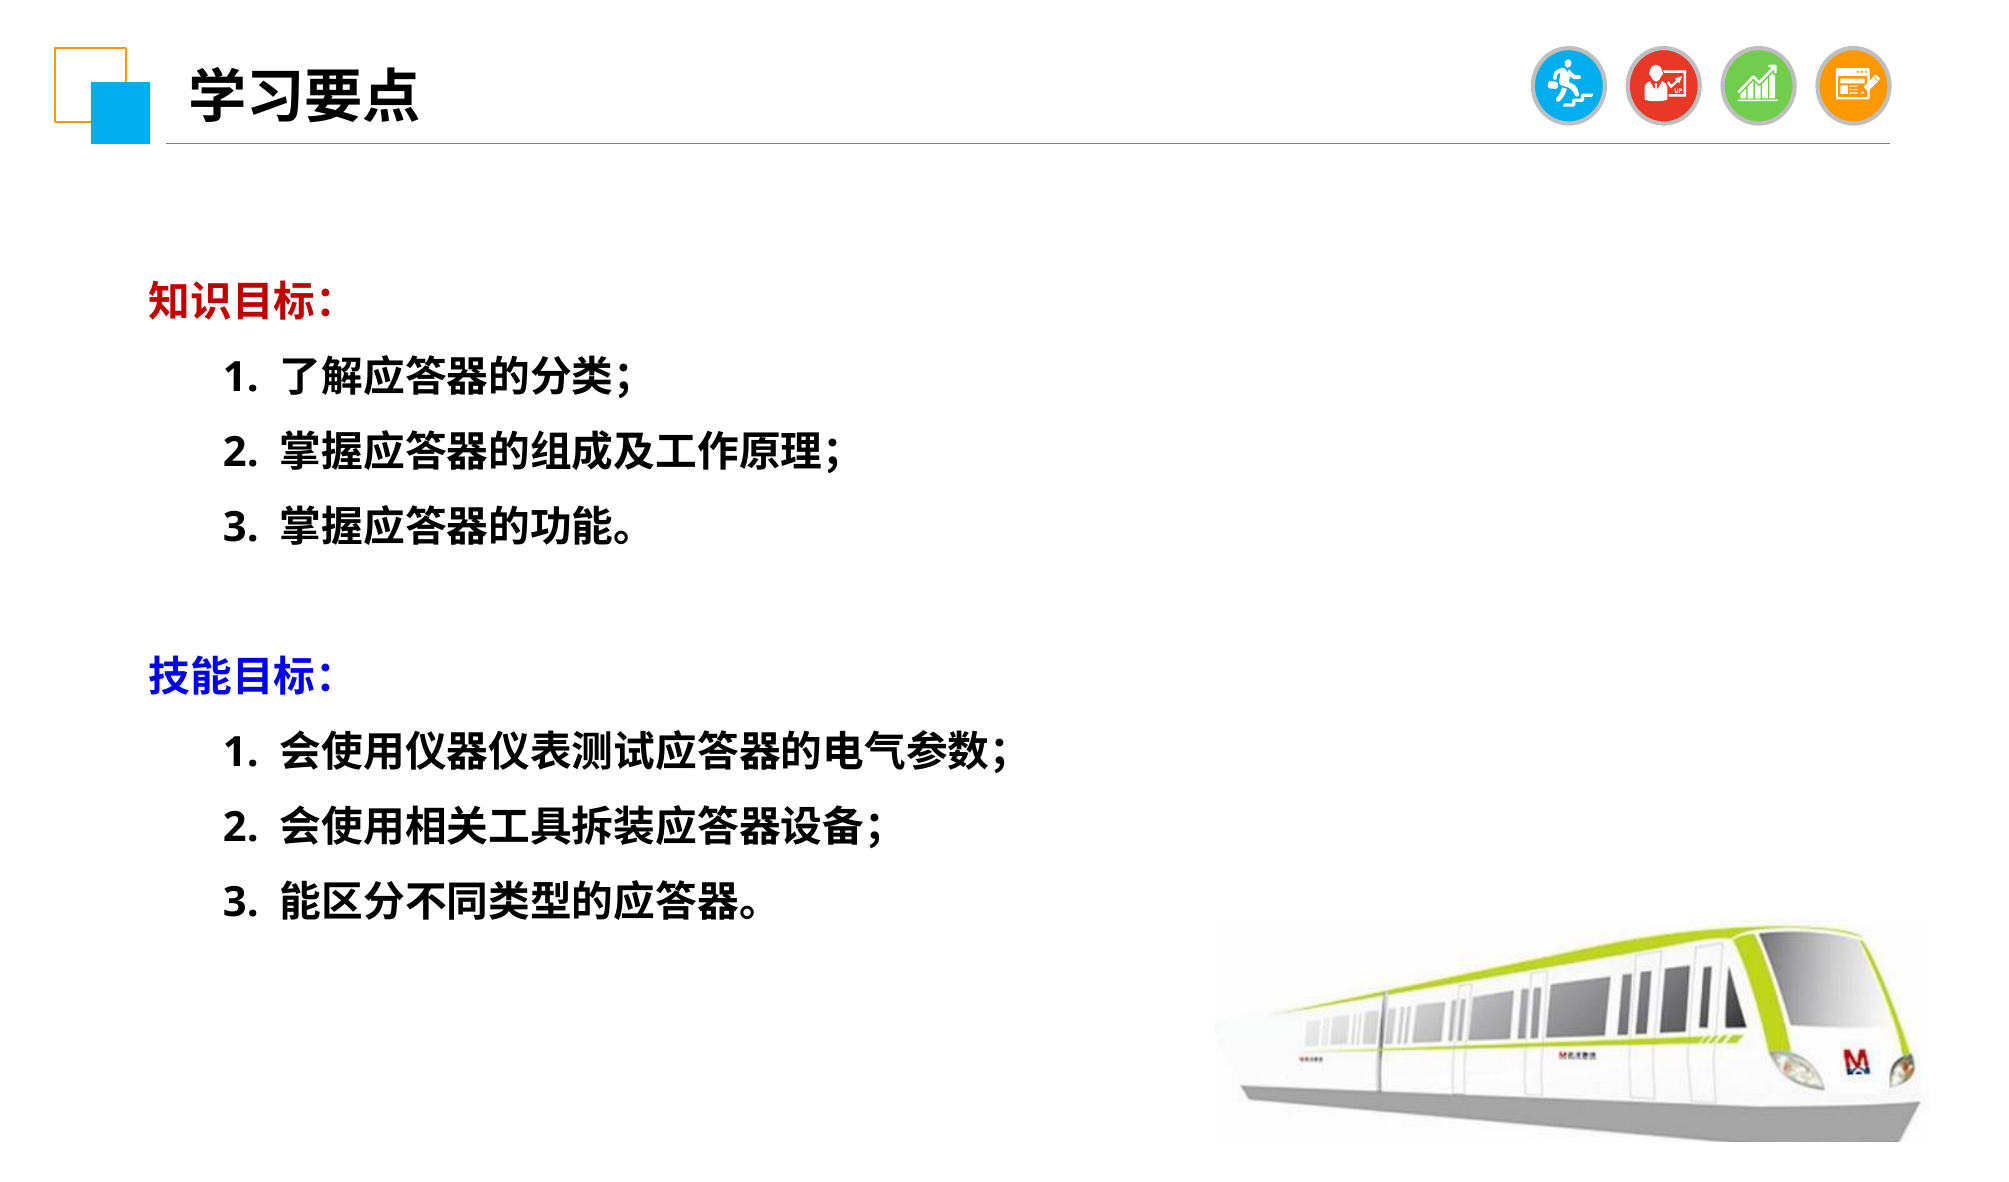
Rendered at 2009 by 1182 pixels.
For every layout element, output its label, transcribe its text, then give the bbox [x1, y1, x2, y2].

text_box 知识目标： 1. 了解应答器的分类； 2. 掌握应答器的组成及工作原理； 3. 掌握应答器的功能。 技能目标： 1. 会使用仪器仪表测试应答器的电气参数； 2. 会使用相关工具拆装应答器设备； 3. 能区分不同类型的应答器。 [89, 242, 1918, 933]
text_box 学习要点 [173, 51, 437, 137]
picture [1214, 918, 1931, 1142]
